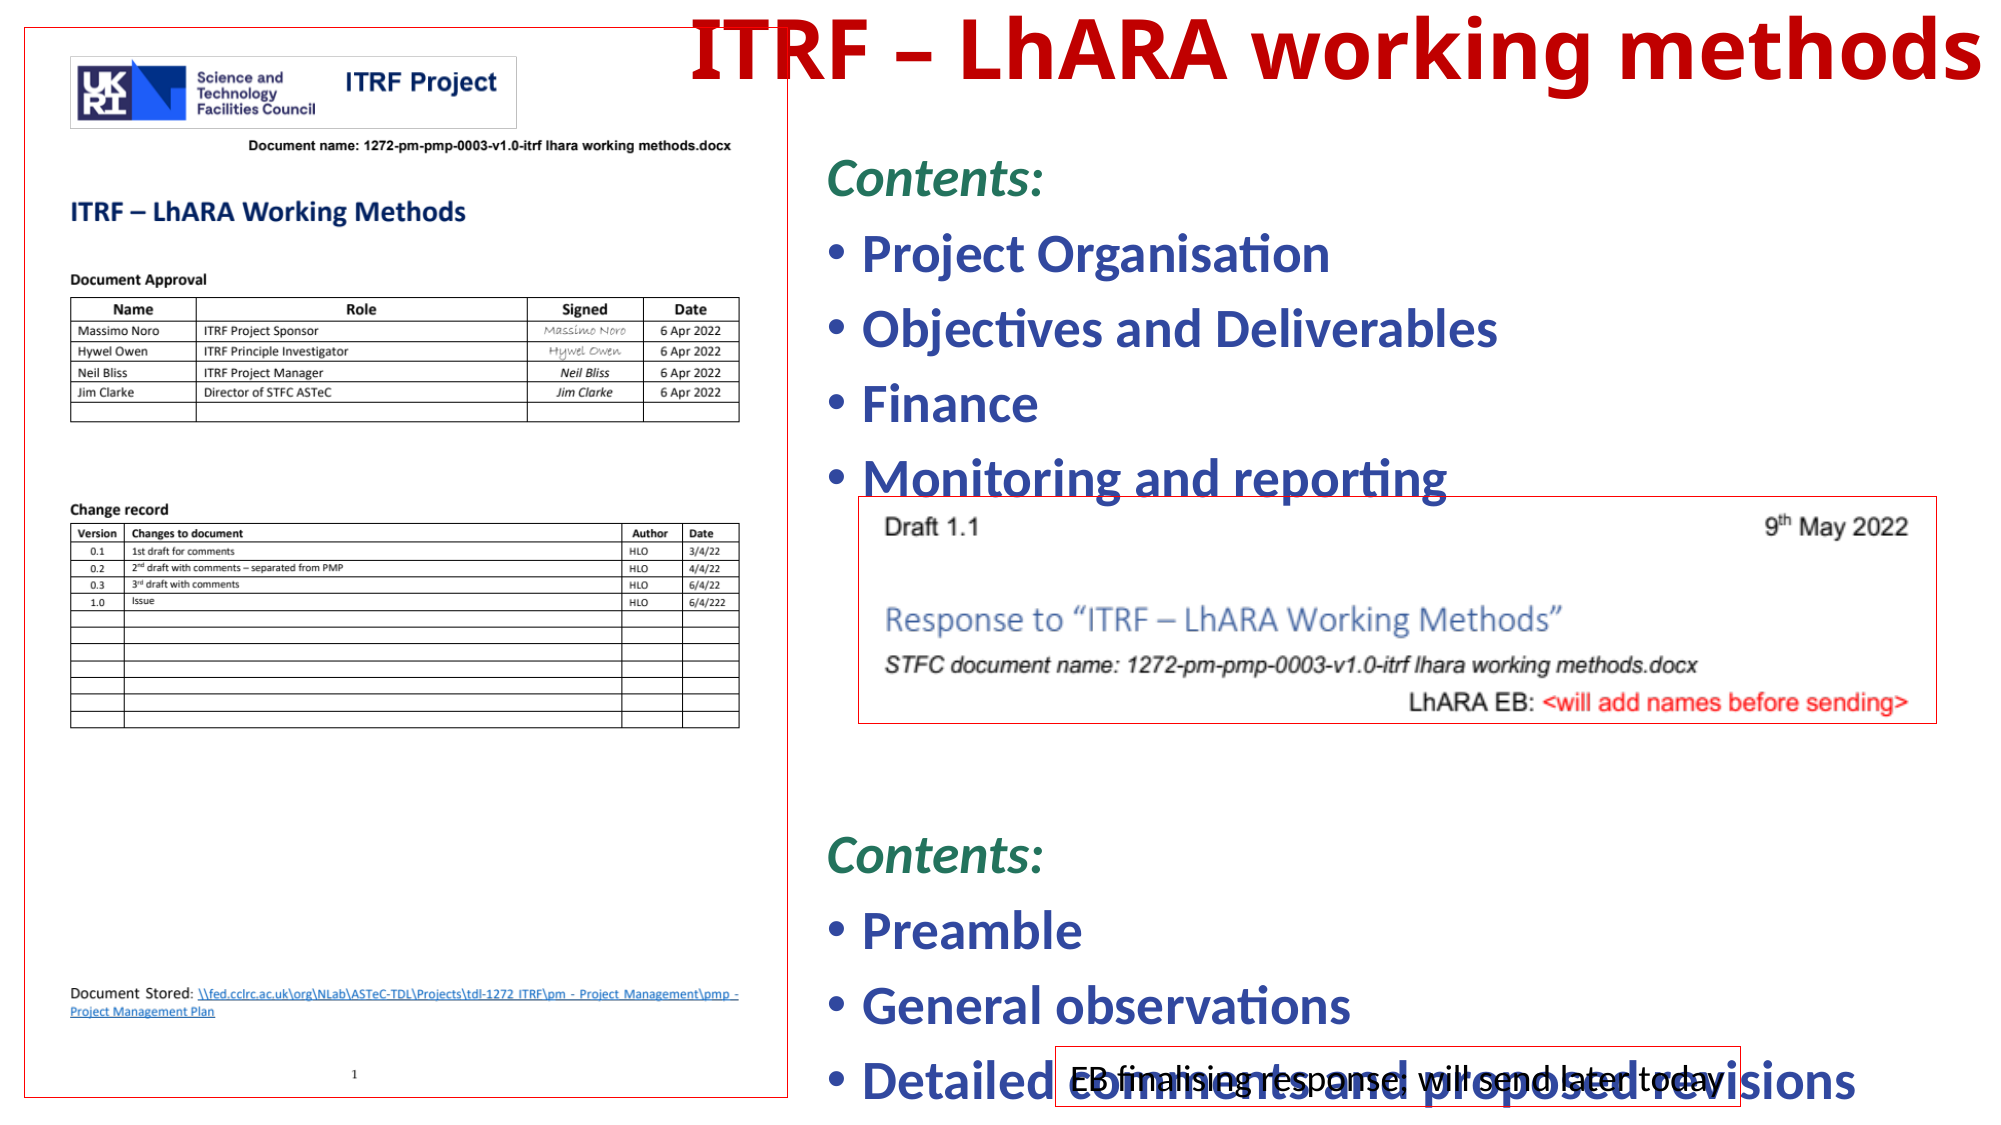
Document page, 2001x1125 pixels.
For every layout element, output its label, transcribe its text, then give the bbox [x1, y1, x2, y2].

list Contents: Project Organisation Objectives and Deliverables Finance Monitoring and reporting Contents: Preamble General observations Detailed comments and proposed revisions [811, 141, 2000, 1124]
picture [24, 27, 788, 1098]
title ITRF – LhARA working methods [0, 0, 2000, 105]
text_box EB finalising response; will send later today [1055, 1046, 1741, 1107]
picture [858, 496, 1937, 724]
